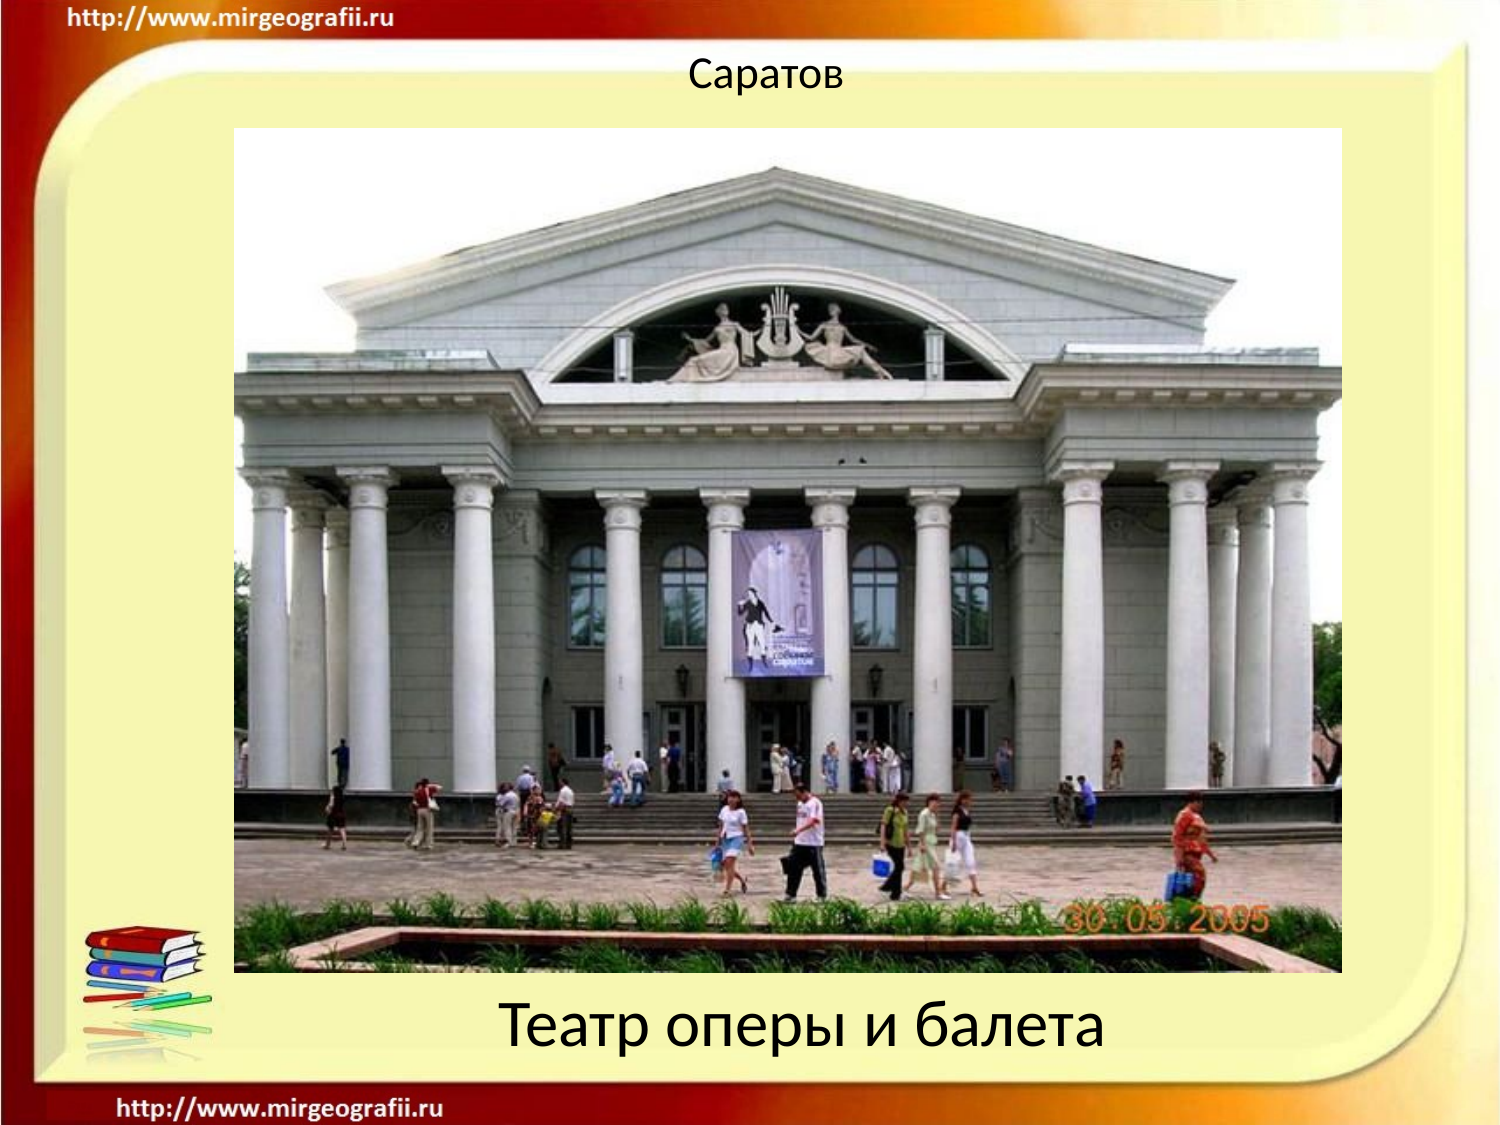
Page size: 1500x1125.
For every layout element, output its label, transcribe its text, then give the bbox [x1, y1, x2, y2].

picture [0, 0, 1500, 1125]
subtitle Театр оперы и балета [199, 972, 1407, 1097]
title Саратов [128, 35, 1404, 106]
